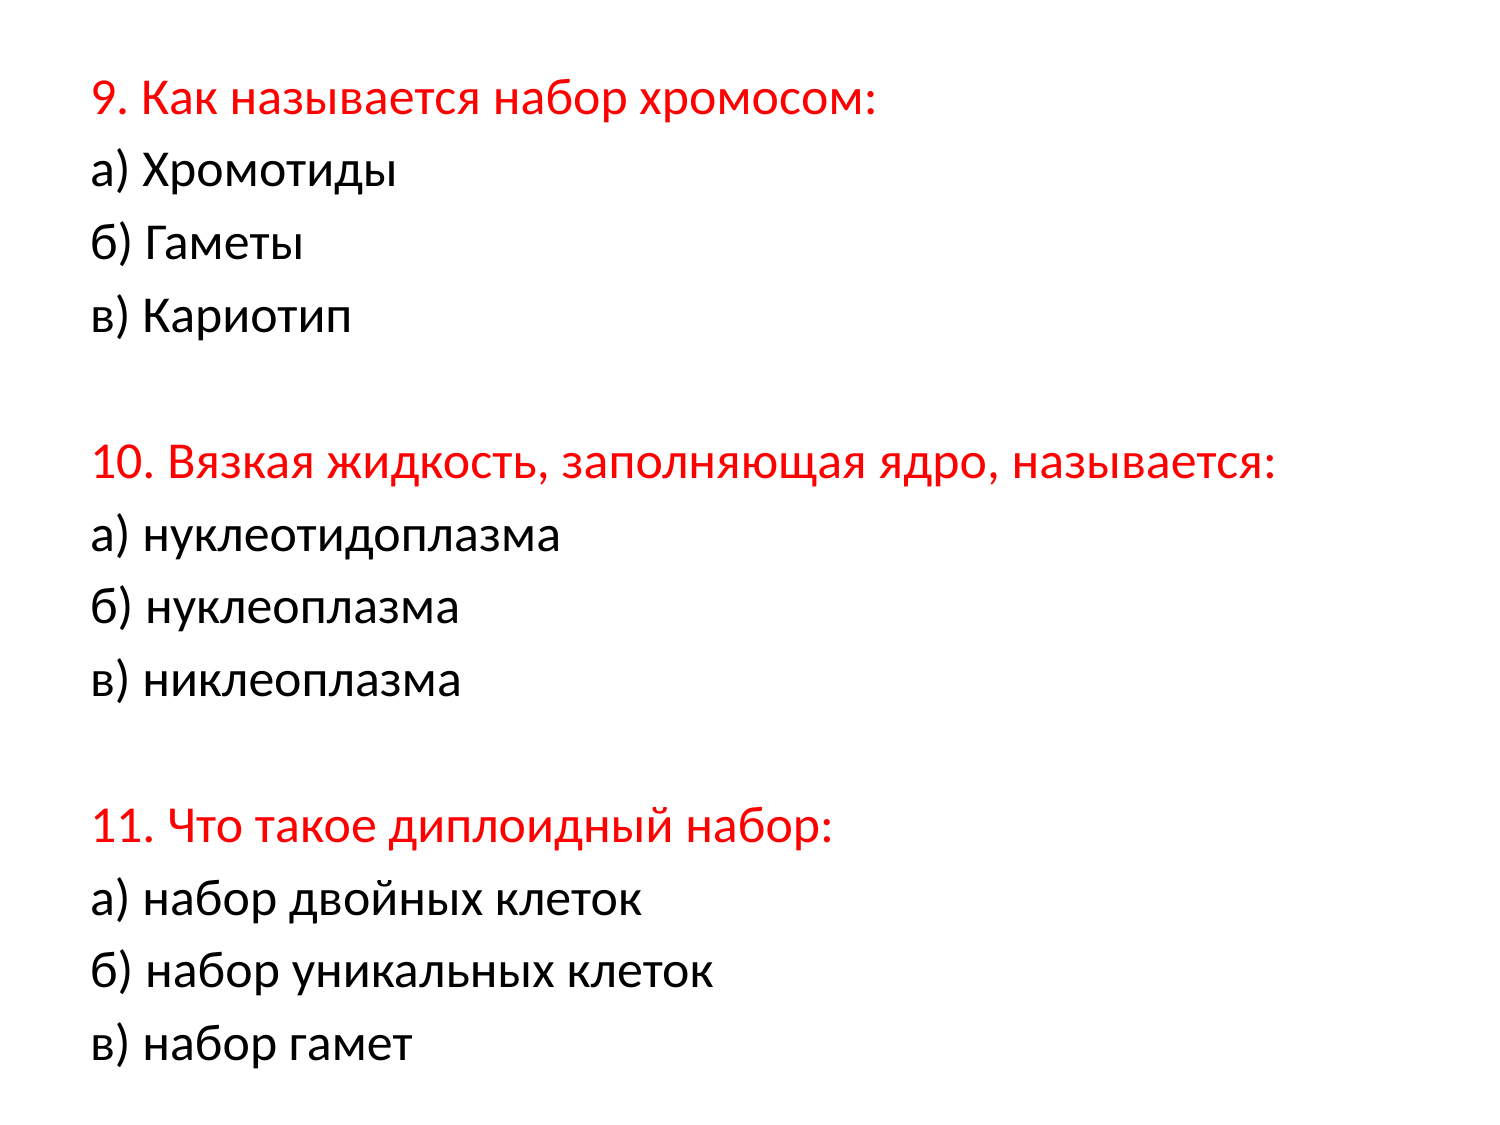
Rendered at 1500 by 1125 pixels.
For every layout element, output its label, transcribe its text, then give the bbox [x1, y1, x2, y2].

list 9. Как называется набор хромосом: а) Хромотиды б) Гаметы в) Кариотип 10. Вязкая жидкость, заполняющая ядро, называется: а) нуклеотидоплазма б) нуклеоплазма в) никлеоплазма 11. Что такое диплоидный набор: а) набор двойных клеток б) набор уникальных клеток в) набор гамет [75, 54, 1425, 1083]
